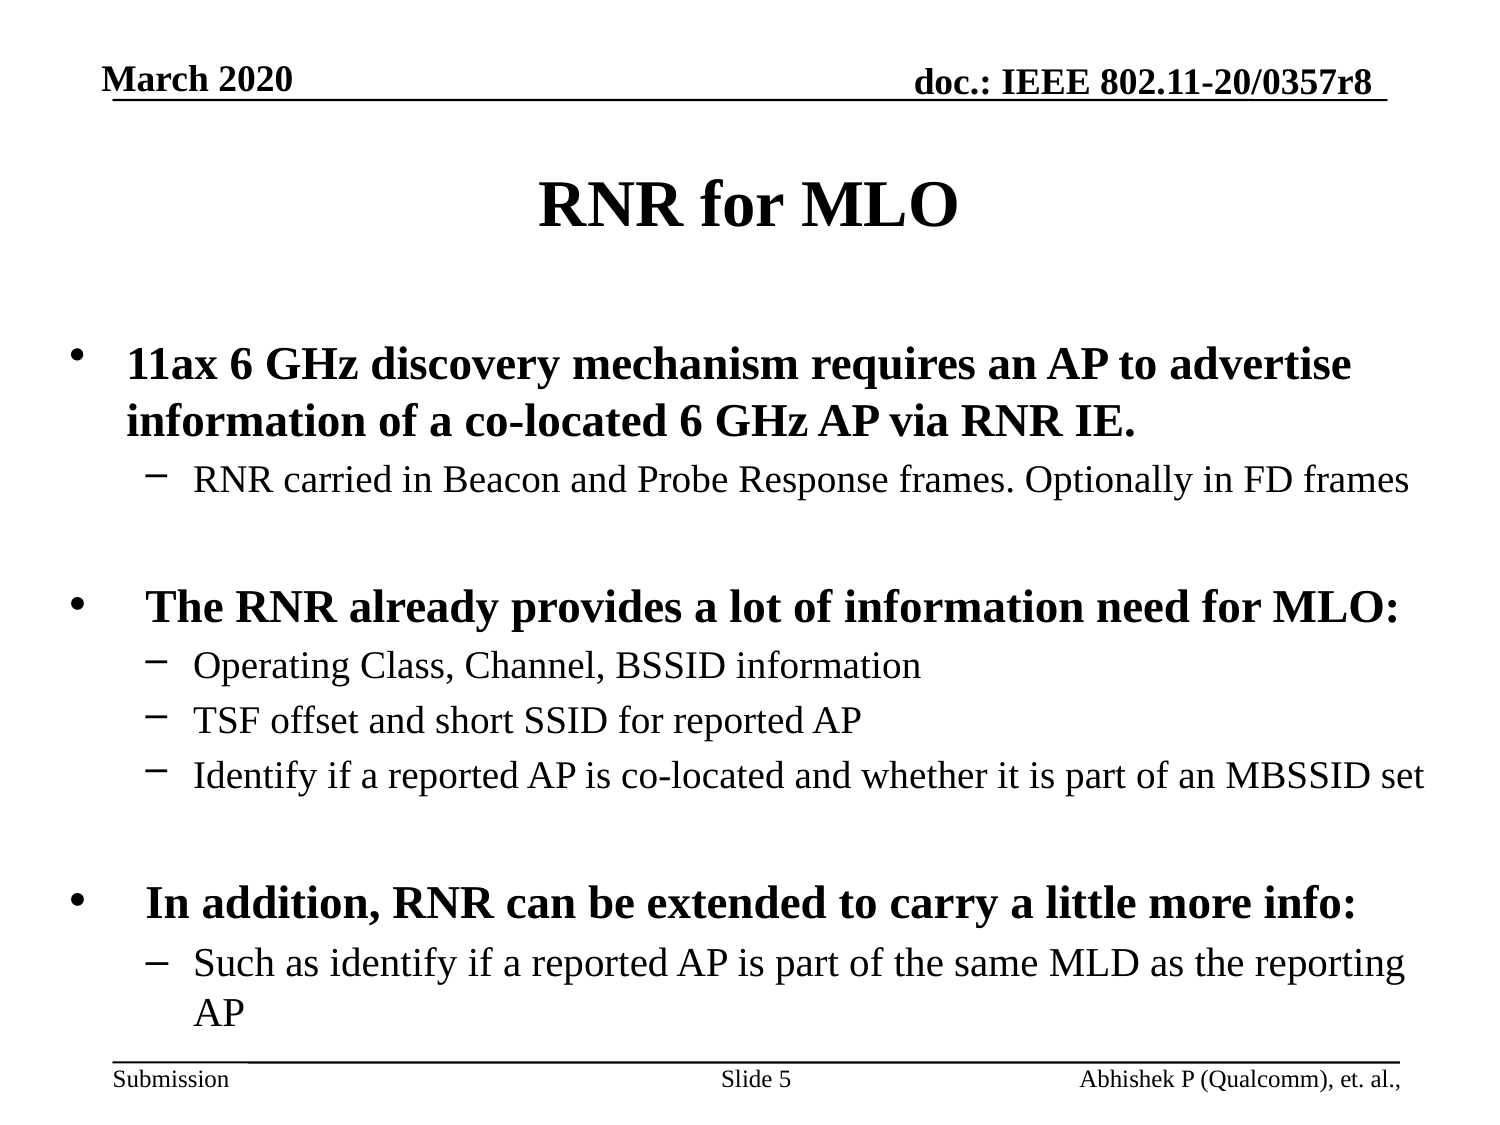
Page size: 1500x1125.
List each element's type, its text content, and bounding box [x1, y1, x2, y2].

list 11ax 6 GHz discovery mechanism requires an AP to advertise information of a co-located 6 GHz AP via RNR IE. RNR carried in Beacon and Probe Response frames. Optionally in FD frames The RNR already provides a lot of information need for MLO: Operating Class, Channel, BSSID information TSF offset and short SSID for reported AP Identify if a reported AP is co-located and whether it is part of an MBSSID set In addition, RNR can be extended to carry a little more info: Such as identify if a reported AP is part of the same MLD as the reporting AP [54, 324, 1454, 1052]
slide_number Slide 5 [712, 1061, 801, 1093]
title RNR for MLO [112, 112, 1388, 288]
footer Abhishek P (Qualcomm), et. al., [949, 1061, 1402, 1093]
